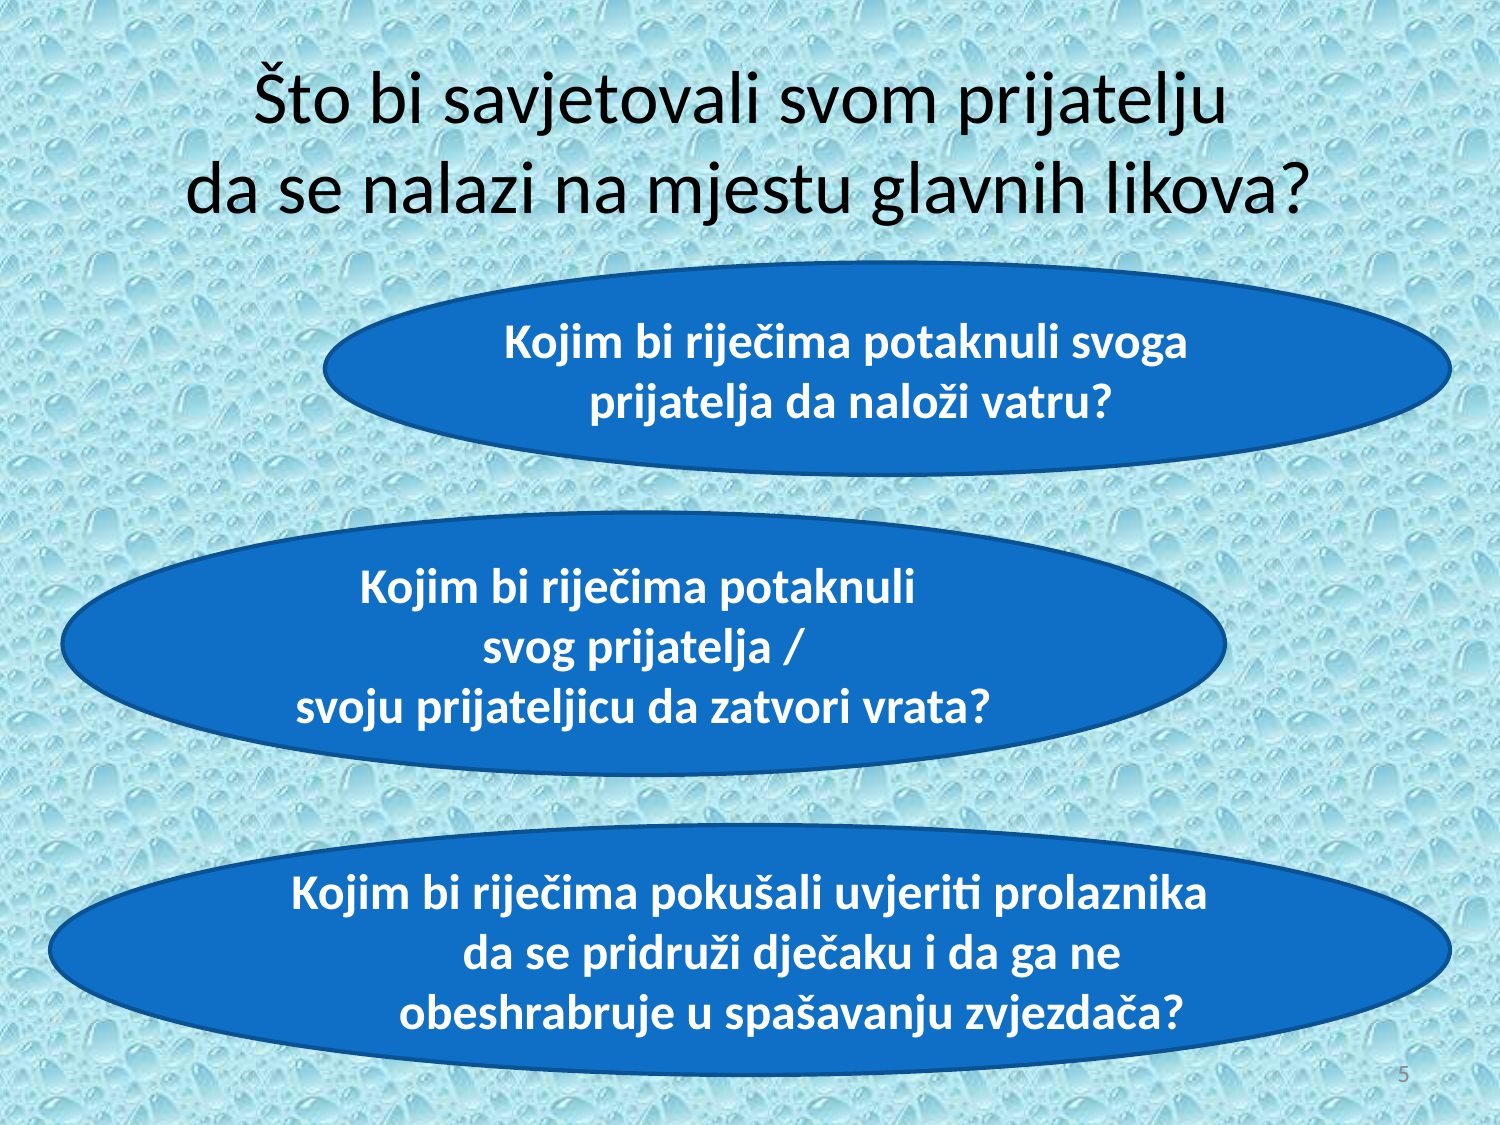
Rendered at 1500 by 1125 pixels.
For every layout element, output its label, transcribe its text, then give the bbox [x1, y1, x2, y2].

picture [0, 0, 1500, 1125]
title Što bi savjetovali svom prijatelju da se nalazi na mjestu glavnih likova? [75, 45, 1425, 233]
text_box Kojim bi riječima potaknuli svoga prijatelja da naloži vatru? [322, 260, 1453, 478]
text_box Kojim bi riječima potaknuli svog prijatelja / svoju prijateljicu da zatvori vrata? [60, 510, 1228, 778]
slide_number 5 [1074, 1042, 1425, 1103]
text_box Kojim bi riječima pokušali uvjeriti prolaznika da se pridruži dječaku i da ga ne obeshrabruje u spašavanju zvjezdača? [47, 822, 1453, 1078]
